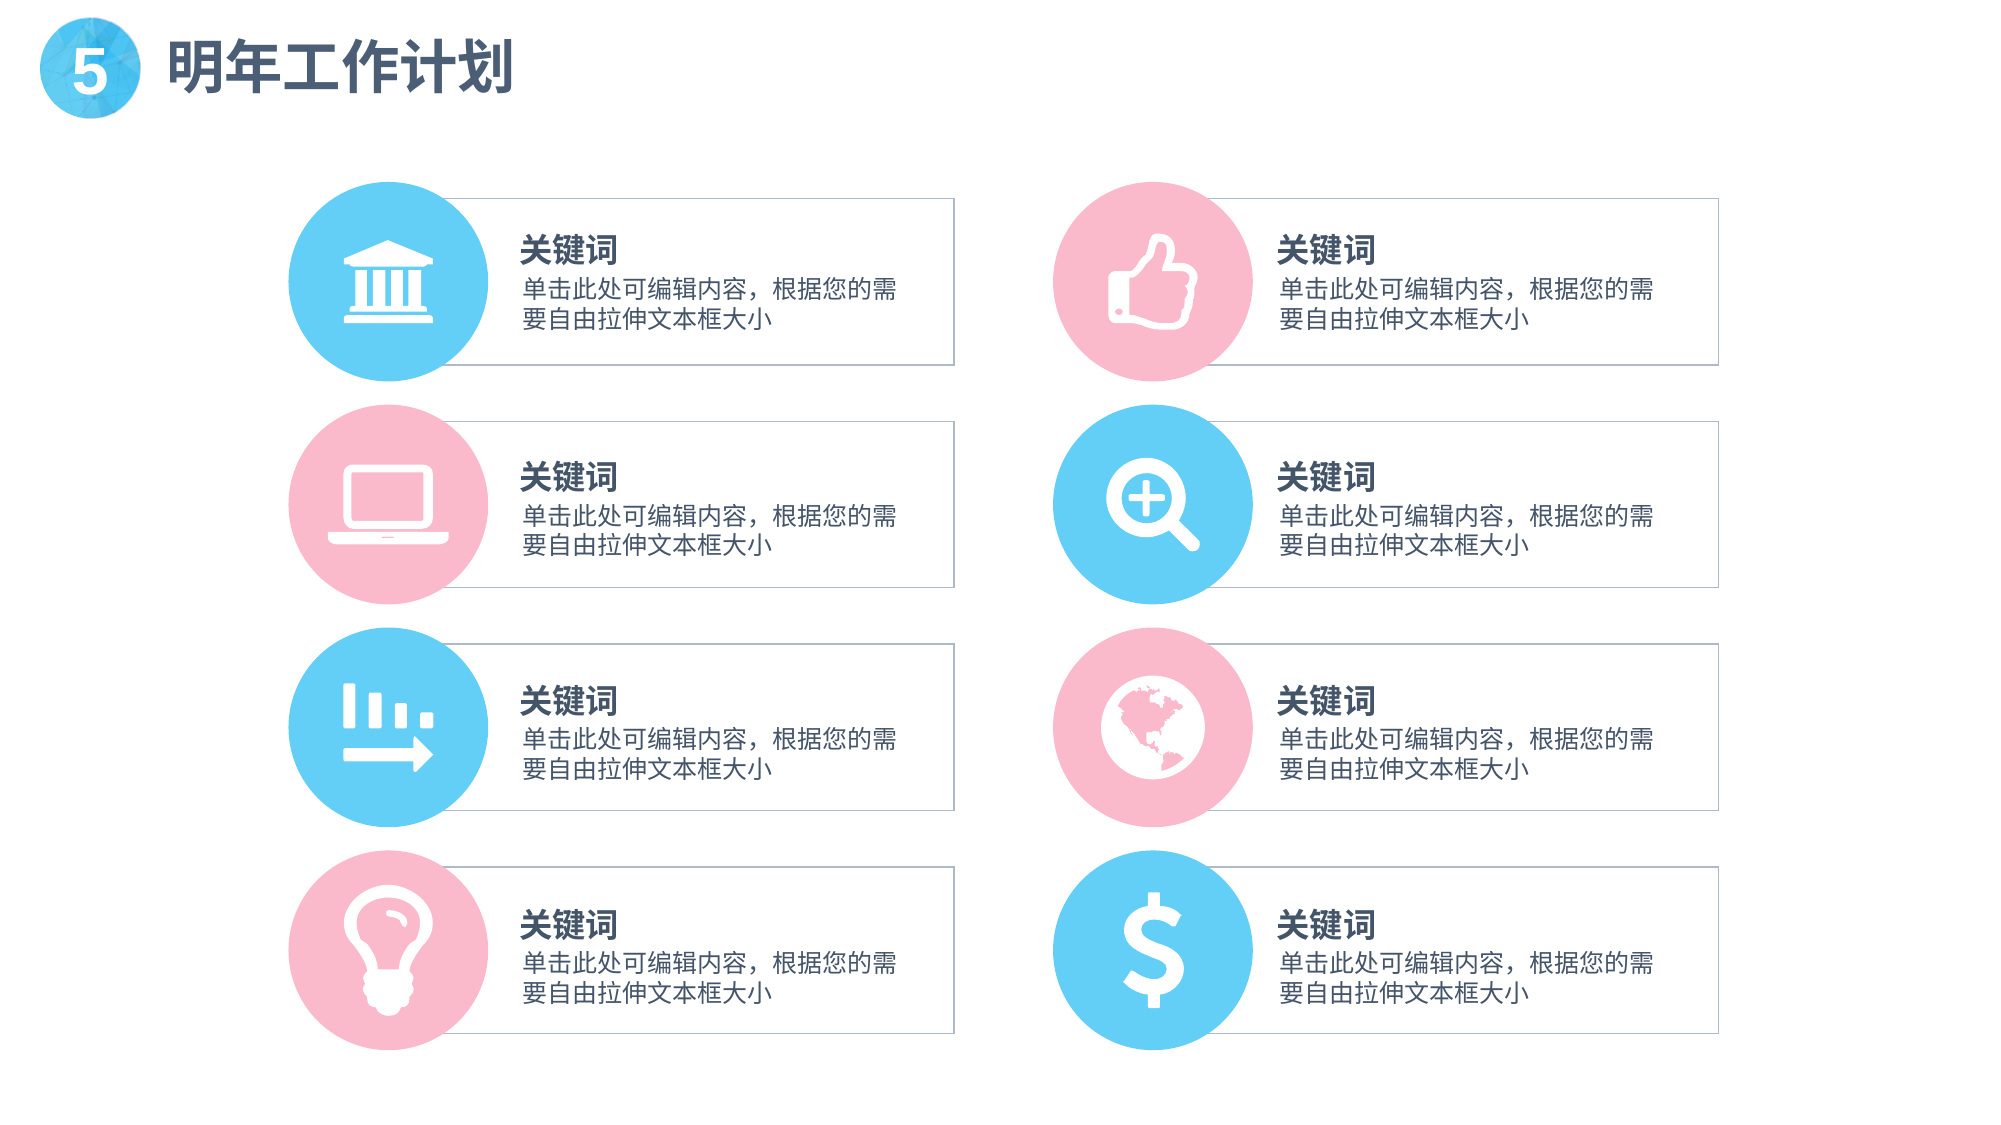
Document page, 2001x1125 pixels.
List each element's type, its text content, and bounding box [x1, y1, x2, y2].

text_box [420, 712, 434, 729]
text_box 单击此处可编辑内容，根据您的需要自由拉伸文本框大小 [522, 273, 921, 334]
text_box 关键词 [506, 679, 632, 720]
text_box 关键词 [1264, 229, 1390, 270]
text_box 单击此处可编辑内容，根据您的需要自由拉伸文本框大小 [522, 947, 921, 1008]
text_box [288, 181, 489, 382]
text_box 单击此处可编辑内容，根据您的需要自由拉伸文本框大小 [1279, 947, 1679, 1008]
text_box 关键词 [506, 456, 632, 497]
text_box [288, 627, 489, 828]
text_box [445, 198, 954, 365]
text_box [445, 867, 954, 1034]
text_box [1053, 181, 1253, 382]
text_box [349, 270, 427, 312]
text_box 单击此处可编辑内容，根据您的需要自由拉伸文本框大小 [522, 723, 921, 784]
text_box [445, 644, 954, 811]
text_box [445, 421, 954, 588]
text_box [343, 683, 356, 729]
text_box [343, 315, 433, 324]
text_box [343, 240, 433, 267]
text_box 关键词 [1264, 456, 1390, 497]
text_box [394, 703, 407, 729]
text_box [1210, 421, 1719, 588]
text_box [1053, 627, 1253, 828]
text_box [1209, 198, 1719, 365]
text_box [343, 884, 433, 1016]
text_box [327, 531, 449, 545]
text_box [1101, 675, 1205, 780]
text_box [1210, 644, 1719, 811]
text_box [40, 18, 698, 119]
text_box 单击此处可编辑内容，根据您的需要自由拉伸文本框大小 [522, 499, 921, 560]
text_box [1209, 867, 1719, 1034]
text_box 单击此处可编辑内容，根据您的需要自由拉伸文本框大小 [1279, 273, 1679, 334]
text_box [1106, 457, 1200, 552]
text_box 关键词 [1264, 903, 1390, 944]
text_box 单击此处可编辑内容，根据您的需要自由拉伸文本框大小 [1279, 499, 1679, 560]
text_box [368, 692, 382, 729]
text_box 关键词 [506, 903, 632, 944]
text_box [343, 464, 433, 529]
text_box [1053, 404, 1253, 605]
text_box [1053, 850, 1253, 1051]
text_box 关键词 [1264, 679, 1390, 720]
text_box [1108, 233, 1198, 330]
text_box [343, 736, 434, 772]
text_box [288, 404, 489, 605]
text_box [1122, 892, 1184, 1009]
text_box 单击此处可编辑内容，根据您的需要自由拉伸文本框大小 [1279, 723, 1679, 784]
text_box [288, 850, 489, 1051]
text_box 关键词 [506, 229, 632, 270]
